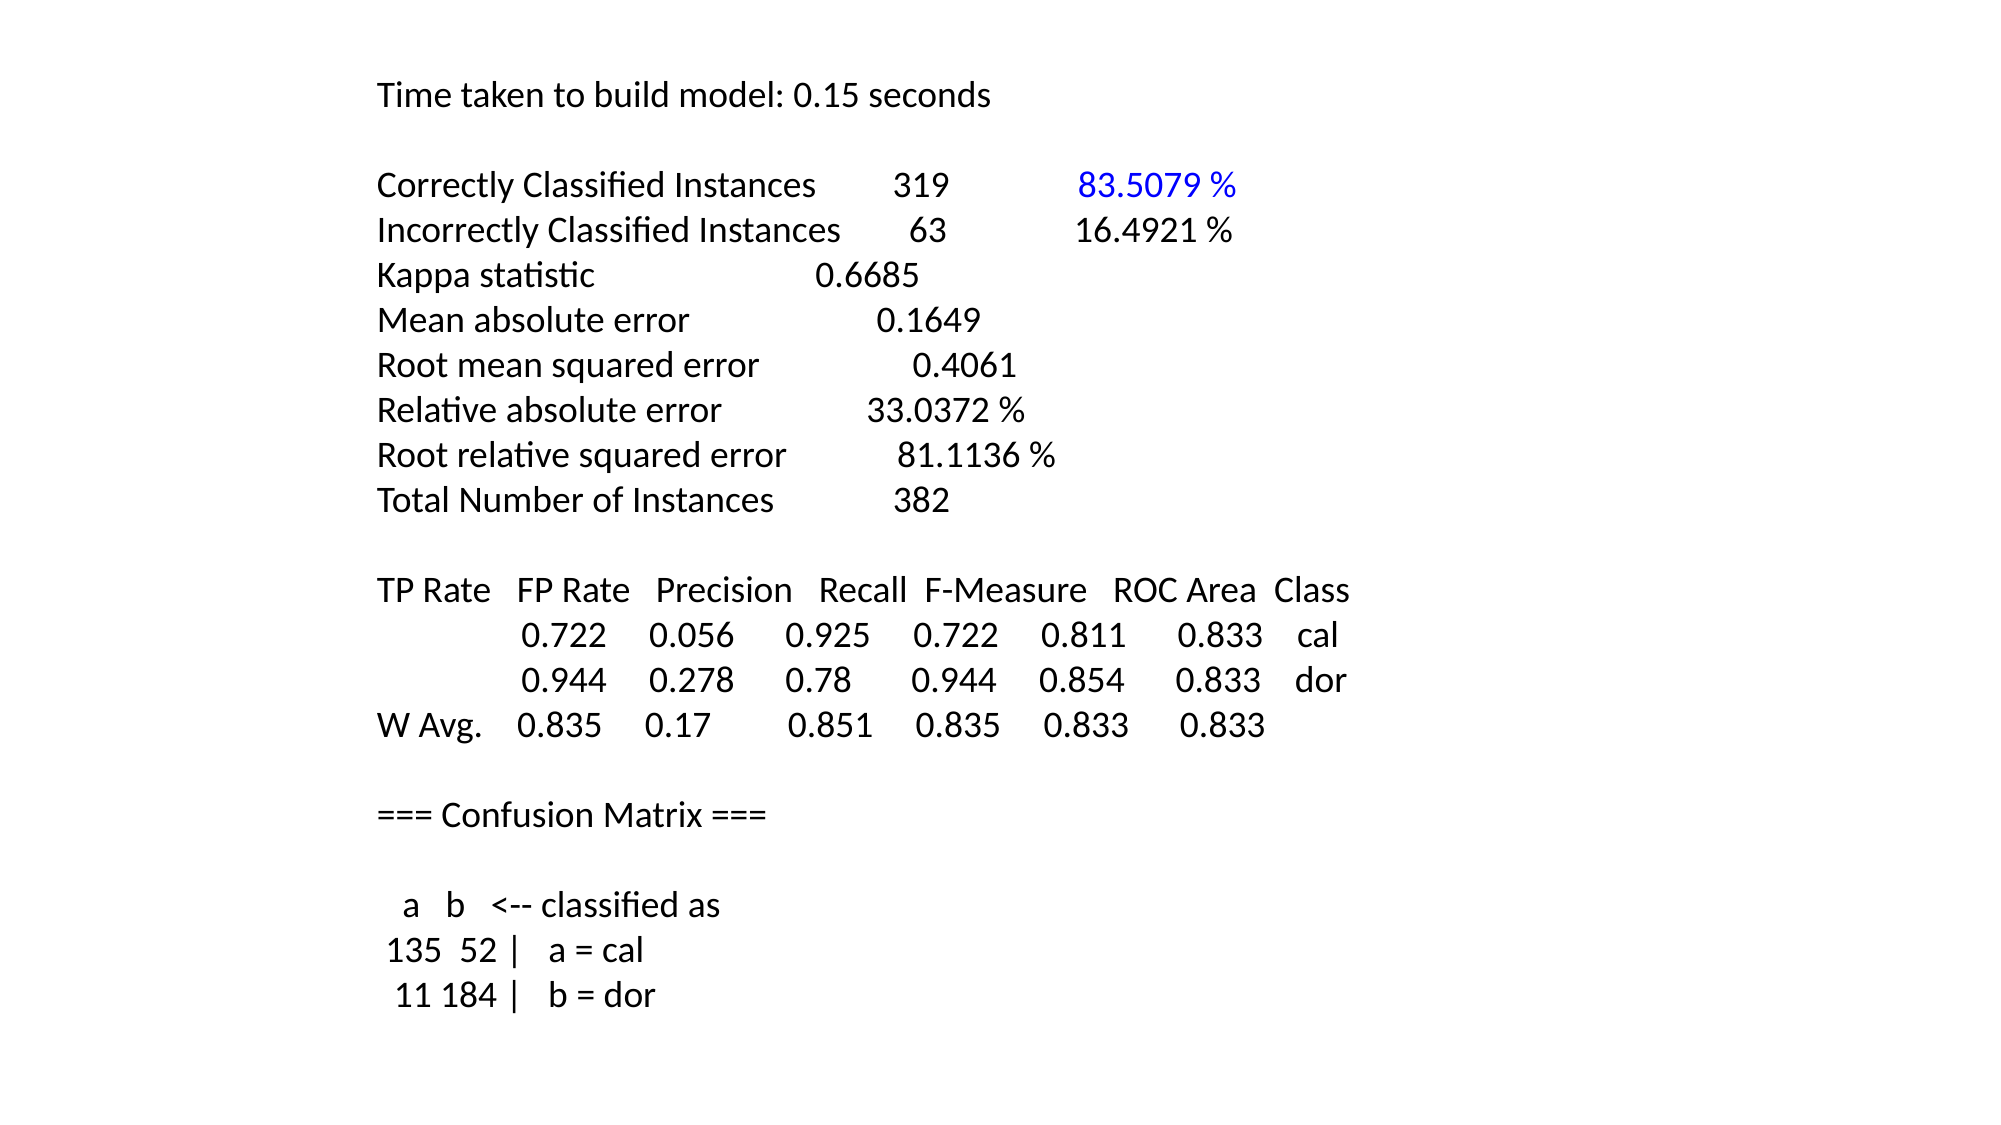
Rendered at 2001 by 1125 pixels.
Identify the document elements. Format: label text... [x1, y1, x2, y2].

text_box Time taken to build model: 0.15 seconds Correctly Classified Instances 319 83.5079 % Incorrectly Classified Instances 63 16.4921 % Kappa statistic 0.6685 Mean absolute error 0.1649 Root mean squared error 0.4061 Relative absolute error 33.0372 % Root relative squared error 81.1136 % Total Number of Instances 382 TP Rate FP Rate Precision Recall F-Measure ROC Area Class 0.722 0.056 0.925 0.722 0.811 0.833 cal 0.944 0.278 0.78 0.944 0.854 0.833 dor W Avg. 0.835 0.17 0.851 0.835 0.833 0.833 === Confusion Matrix === a b <-- classified as 135 52 | a = cal 11 184 | b = dor [362, 62, 1367, 1068]
